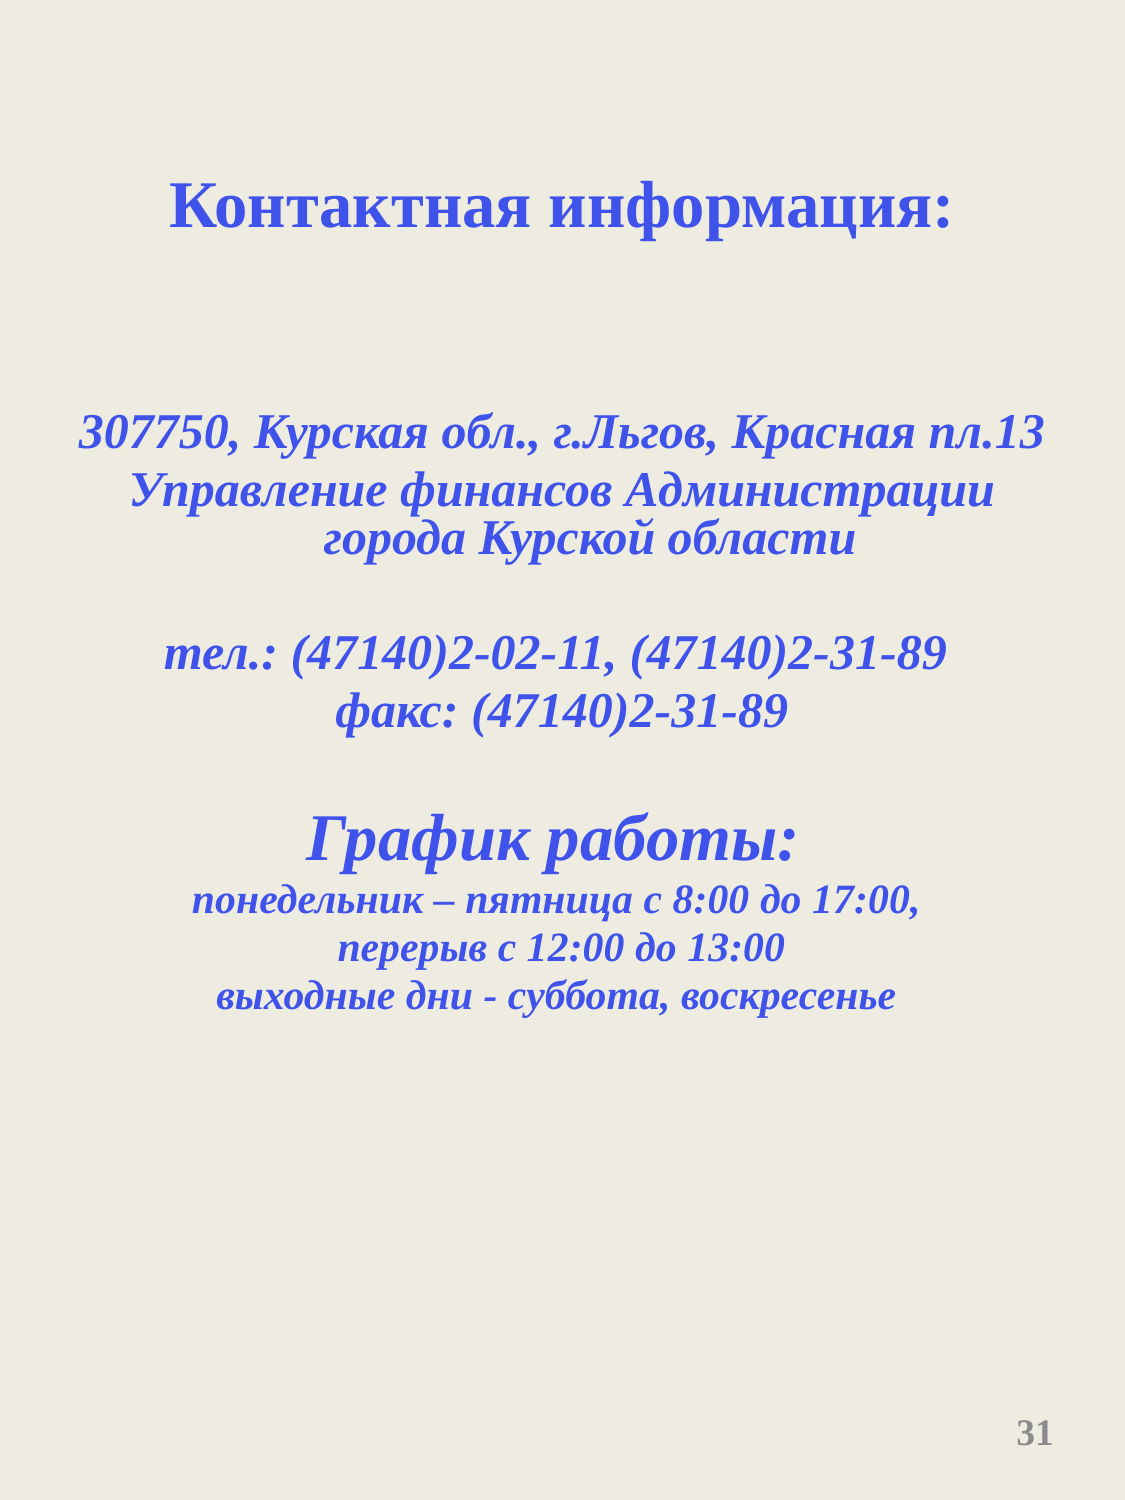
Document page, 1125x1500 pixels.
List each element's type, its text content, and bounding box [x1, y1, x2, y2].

list 307750, Курская обл., г.Льгов, Красная пл.13 Управление финансов Администрации города Курской области тел.: (47140)2-02-11, (47140)2-31-89 факс: (47140)2-31-89 График работы: понедельник – пятница с 8:00 до 17:00, перерыв с 12:00 до 13:00 выходные дни - суббота, воскресенье [55, 312, 1068, 1410]
title Контактная информация: [67, 41, 1058, 312]
slide_number 31 [806, 1390, 1069, 1471]
